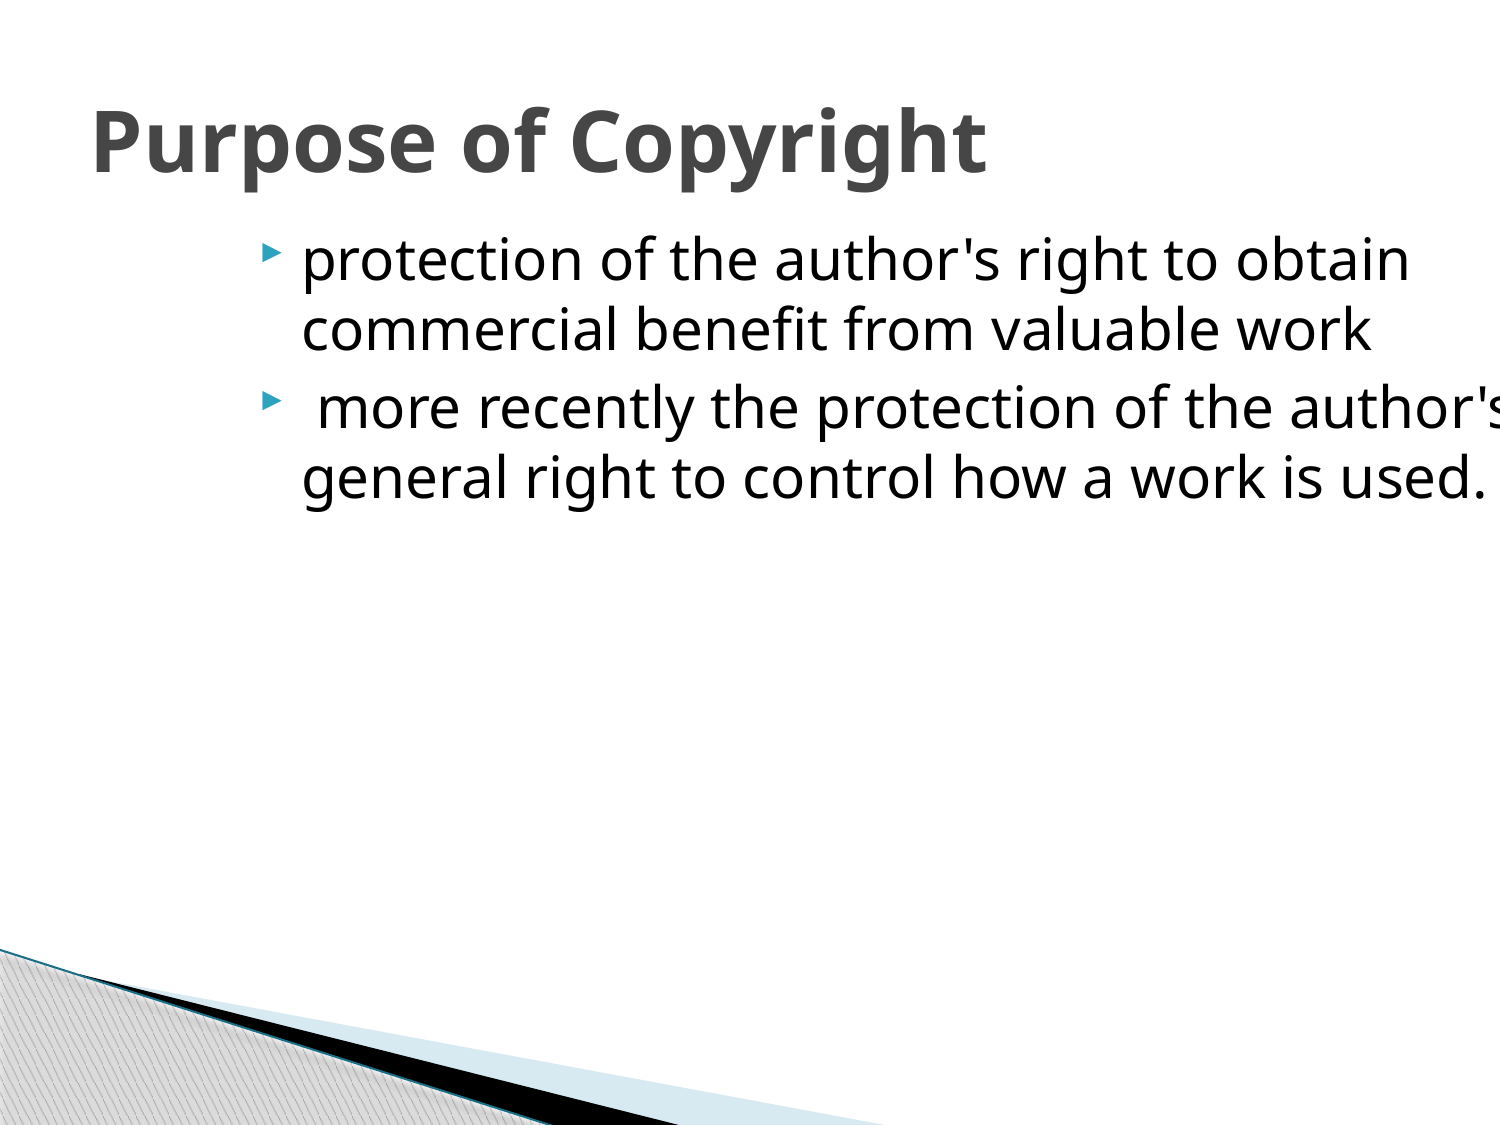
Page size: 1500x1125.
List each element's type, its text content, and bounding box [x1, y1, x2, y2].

list protection of the author's right to obtain commercial benefit from valuable work more recently the protection of the author's general right to control how a work is used. [226, 214, 1500, 826]
title Purpose of Copyright [75, 45, 1425, 233]
